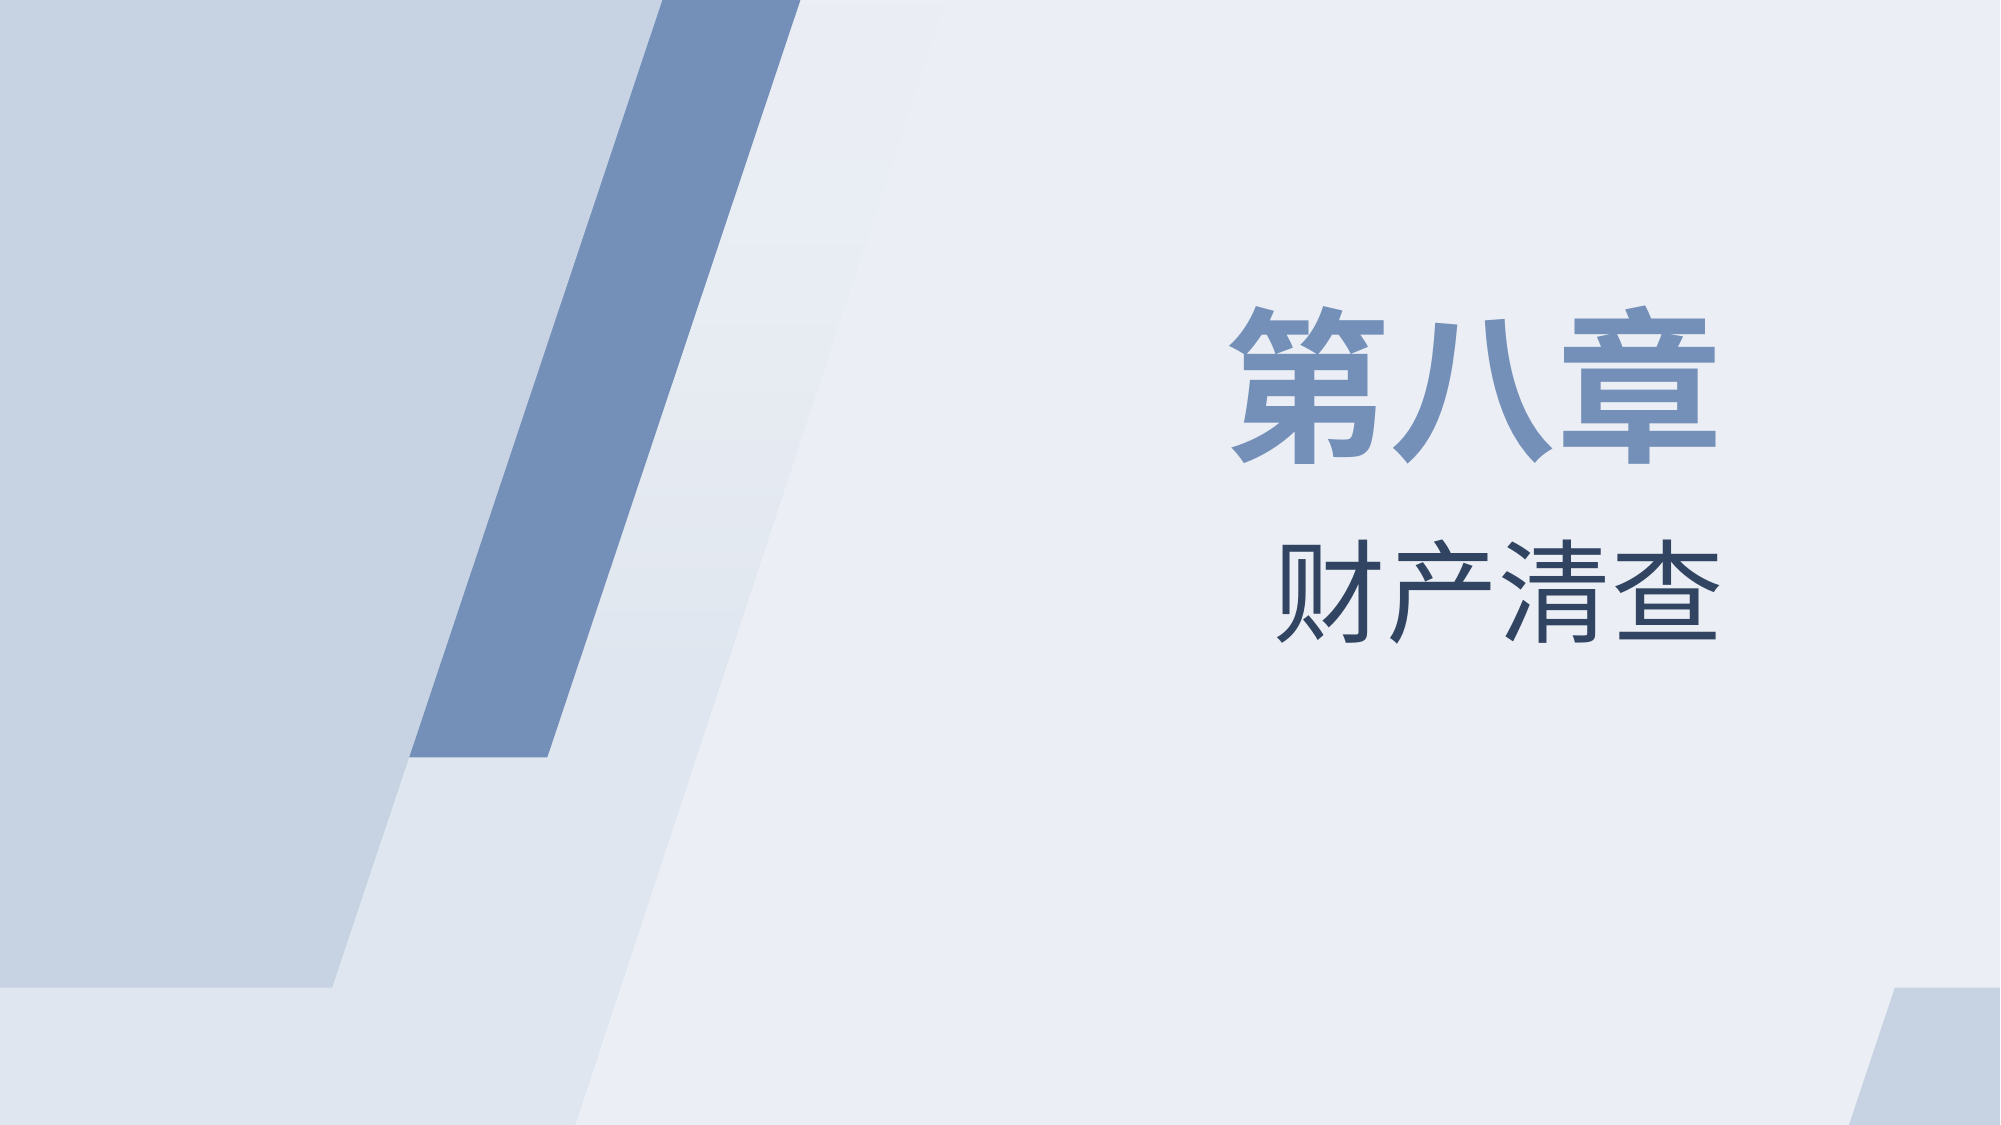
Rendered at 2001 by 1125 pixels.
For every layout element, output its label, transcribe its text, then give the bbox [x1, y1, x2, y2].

list 第八章 [880, 212, 1724, 483]
title 财产清查 [881, 522, 1724, 854]
